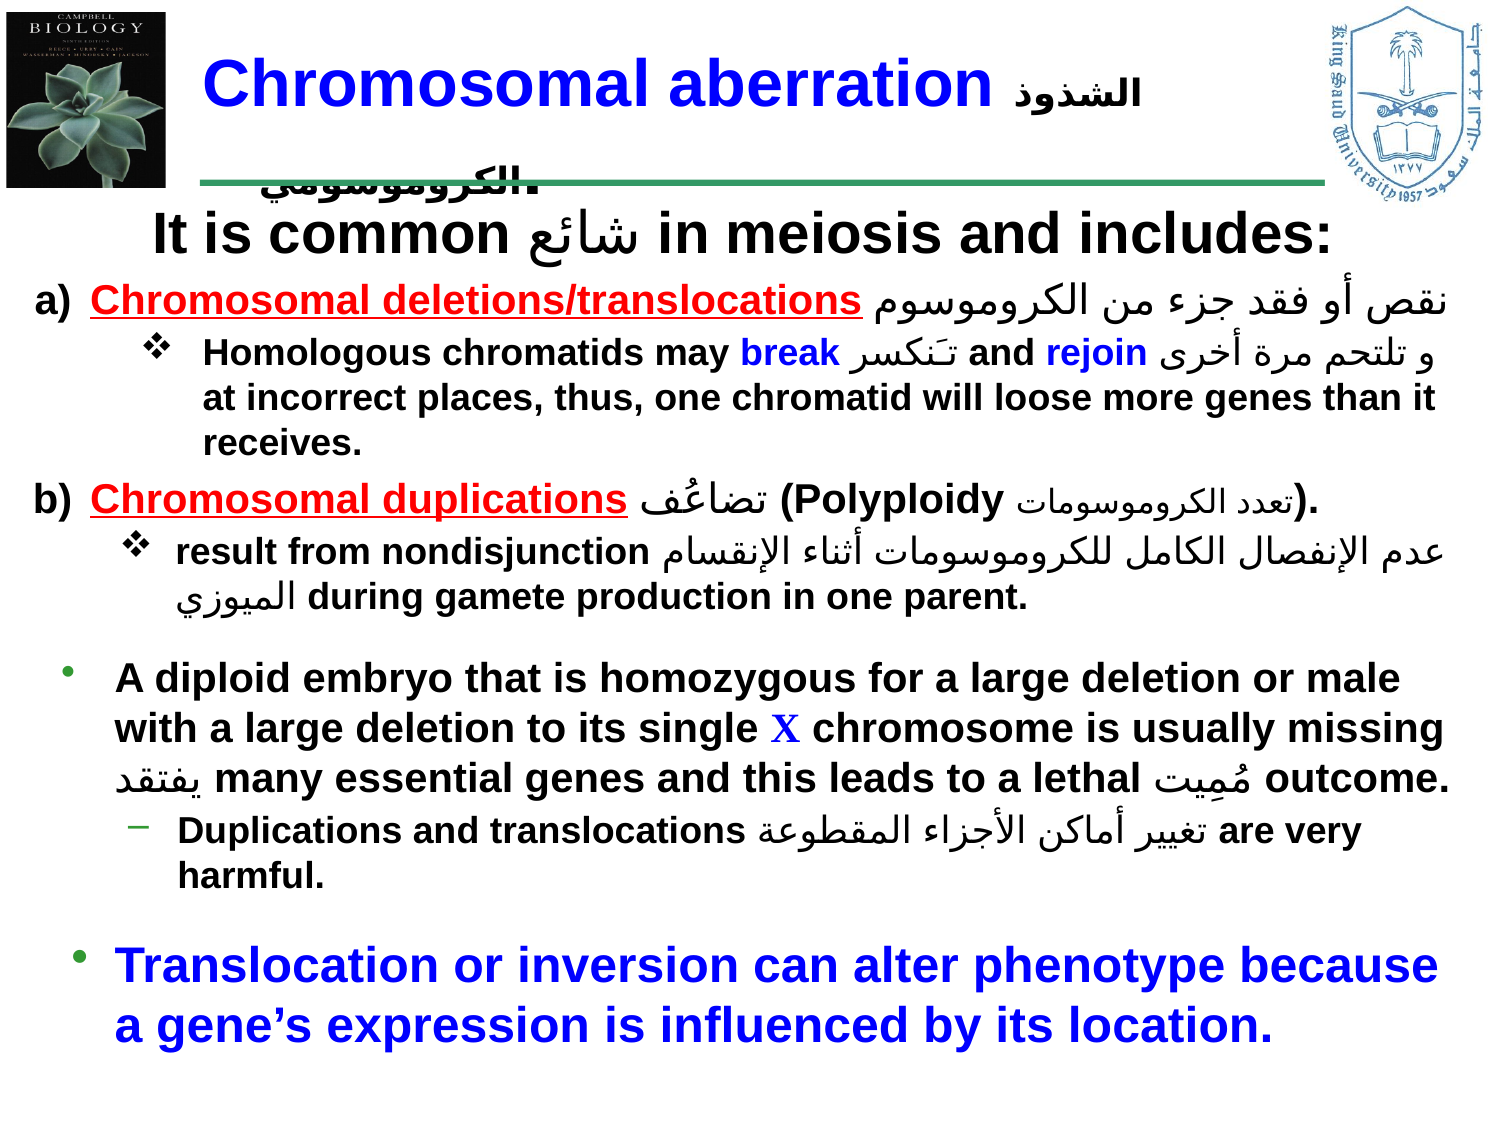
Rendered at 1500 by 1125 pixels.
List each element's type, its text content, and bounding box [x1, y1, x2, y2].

text_box It is common شائع in meiosis and includes: Chromosomal deletions/translocations نقص أو فقد جزء من الكروموسوم Homologous chromatids may break تـَنكسر and rejoin و تلتحم مرة أخرى at incorrect places, thus, one chromatid will loose more genes than it receives. Chromosomal duplications تضاعُف (Polyploidy تعدد الكروموسومات). result from nondisjunction عدم الإنفصال الكامل للكروموسومات أثناء الإنقسام الميوزي during gamete production in one parent. A diploid embryo that is homozygous for a large deletion or male with a large deletion to its single X chromosome is usually missing يفتقد many essential genes and this leads to a lethal مُمِيت outcome. Duplications and translocations تغيير أماكن الأجزاء المقطوعة are very harmful. Translocation or inversion can alter phenotype because a gene’s expression is influenced by its location. [0, 210, 1488, 1060]
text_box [5, 0, 1488, 209]
